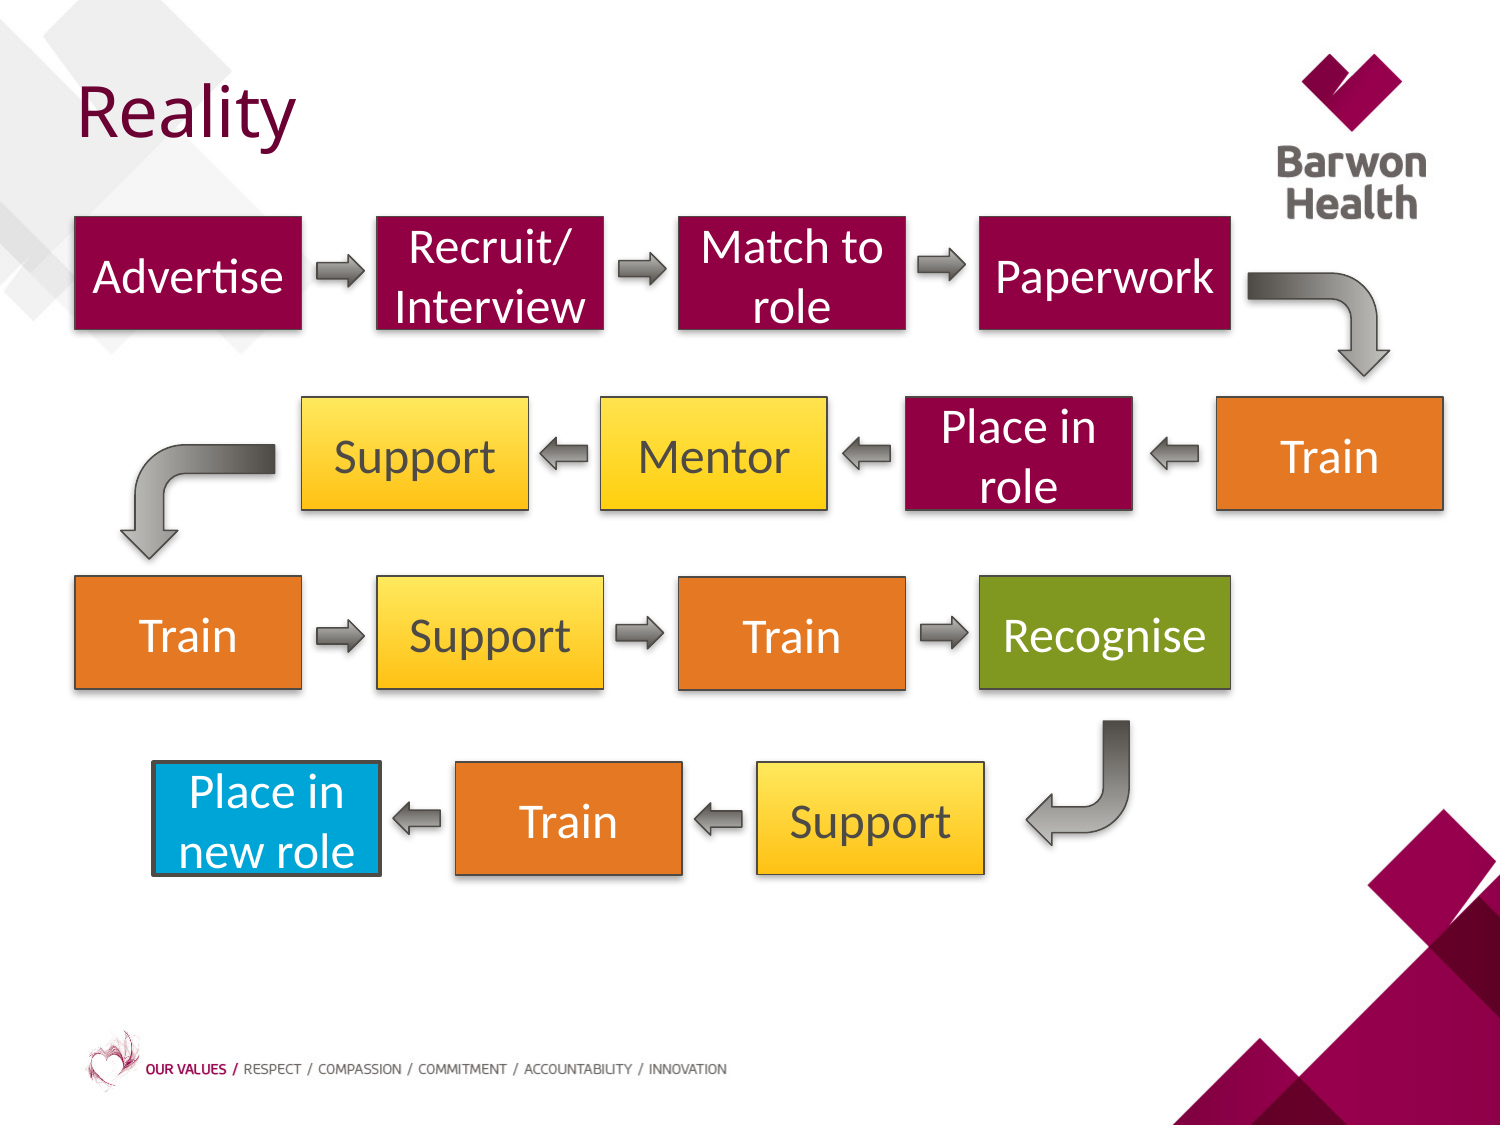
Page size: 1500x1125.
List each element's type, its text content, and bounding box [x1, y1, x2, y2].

text_box Train [455, 761, 683, 876]
text_box Support [376, 575, 604, 690]
text_box [120, 444, 276, 560]
text_box [615, 615, 665, 650]
text_box Recruit/ Interview [376, 216, 604, 330]
text_box Recognise [979, 575, 1231, 690]
text_box Train [74, 575, 302, 690]
text_box [539, 436, 589, 471]
text_box [316, 253, 365, 288]
text_box Mentor [600, 396, 828, 511]
title Reality [75, 0, 1425, 218]
text_box Support [301, 396, 529, 511]
text_box [618, 251, 667, 286]
text_box [1150, 436, 1199, 471]
text_box [1247, 272, 1391, 377]
text_box [693, 802, 743, 836]
text_box [316, 619, 365, 653]
text_box [842, 436, 891, 471]
text_box Place in new role [151, 760, 382, 877]
text_box [1025, 720, 1130, 847]
text_box Train [678, 576, 906, 691]
text_box [920, 615, 969, 650]
text_box [917, 247, 966, 282]
text_box Support [756, 761, 985, 875]
picture [0, 0, 1500, 1125]
text_box Place in role [905, 396, 1133, 511]
text_box Match to role [678, 216, 906, 330]
text_box Train [1216, 396, 1444, 511]
text_box Advertise [74, 216, 302, 330]
text_box Paperwork [979, 216, 1231, 330]
text_box [392, 801, 441, 836]
